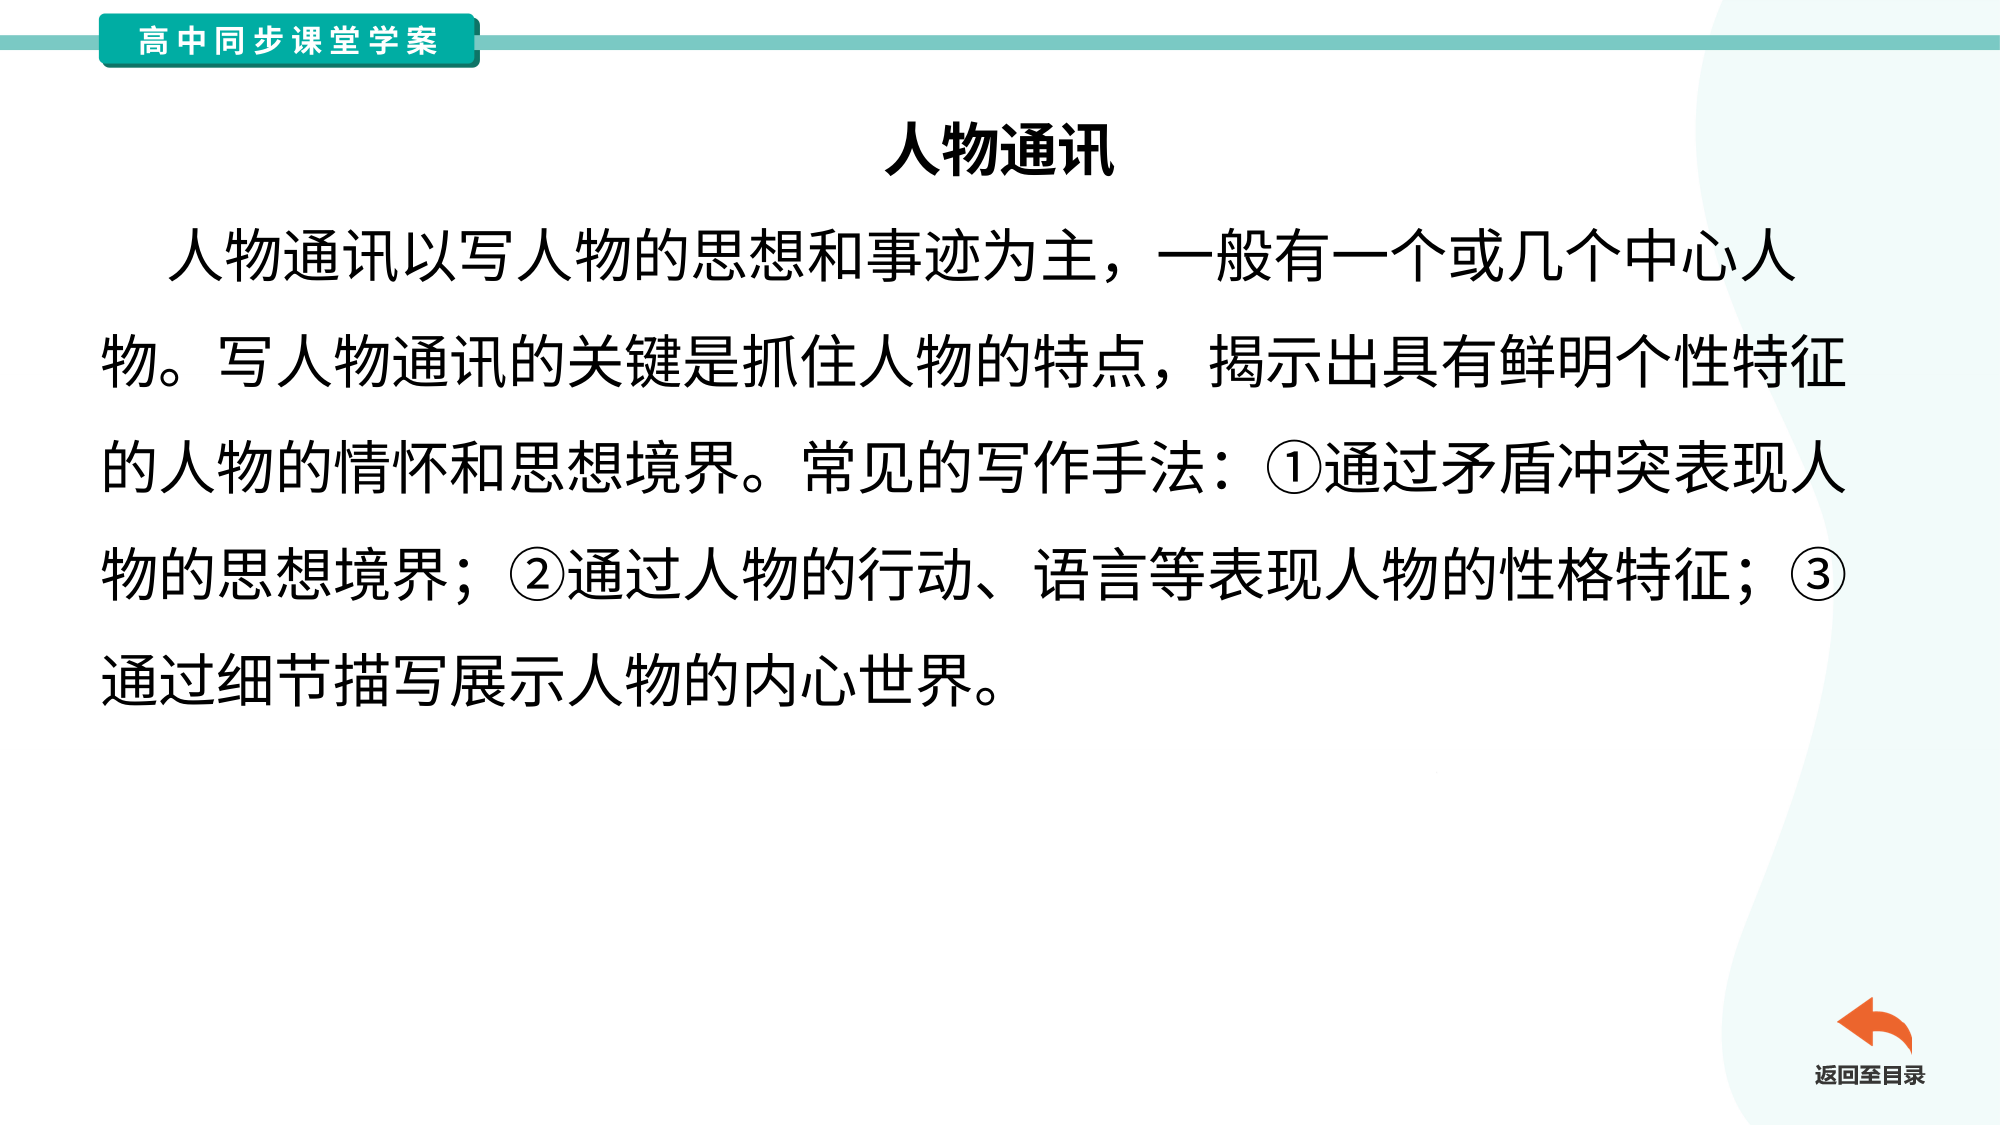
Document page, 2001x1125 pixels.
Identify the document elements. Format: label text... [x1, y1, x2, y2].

text_box 人物通讯 人物通讯以写人物的思想和事迹为主，一般有一个或几个中心人 物。写人物通讯的关键是抓住人物的特点，揭示出具有鲜明个性特征 的人物的情怀和思想境界。常见的写作手法：①通过矛盾冲突表现人 物的思想境界；②通过人物的行动、语言等表现人物的性格特征；③ 通过细节描写展示人物的内心世界。 [100, 76, 1899, 715]
picture [0, 0, 2000, 1125]
